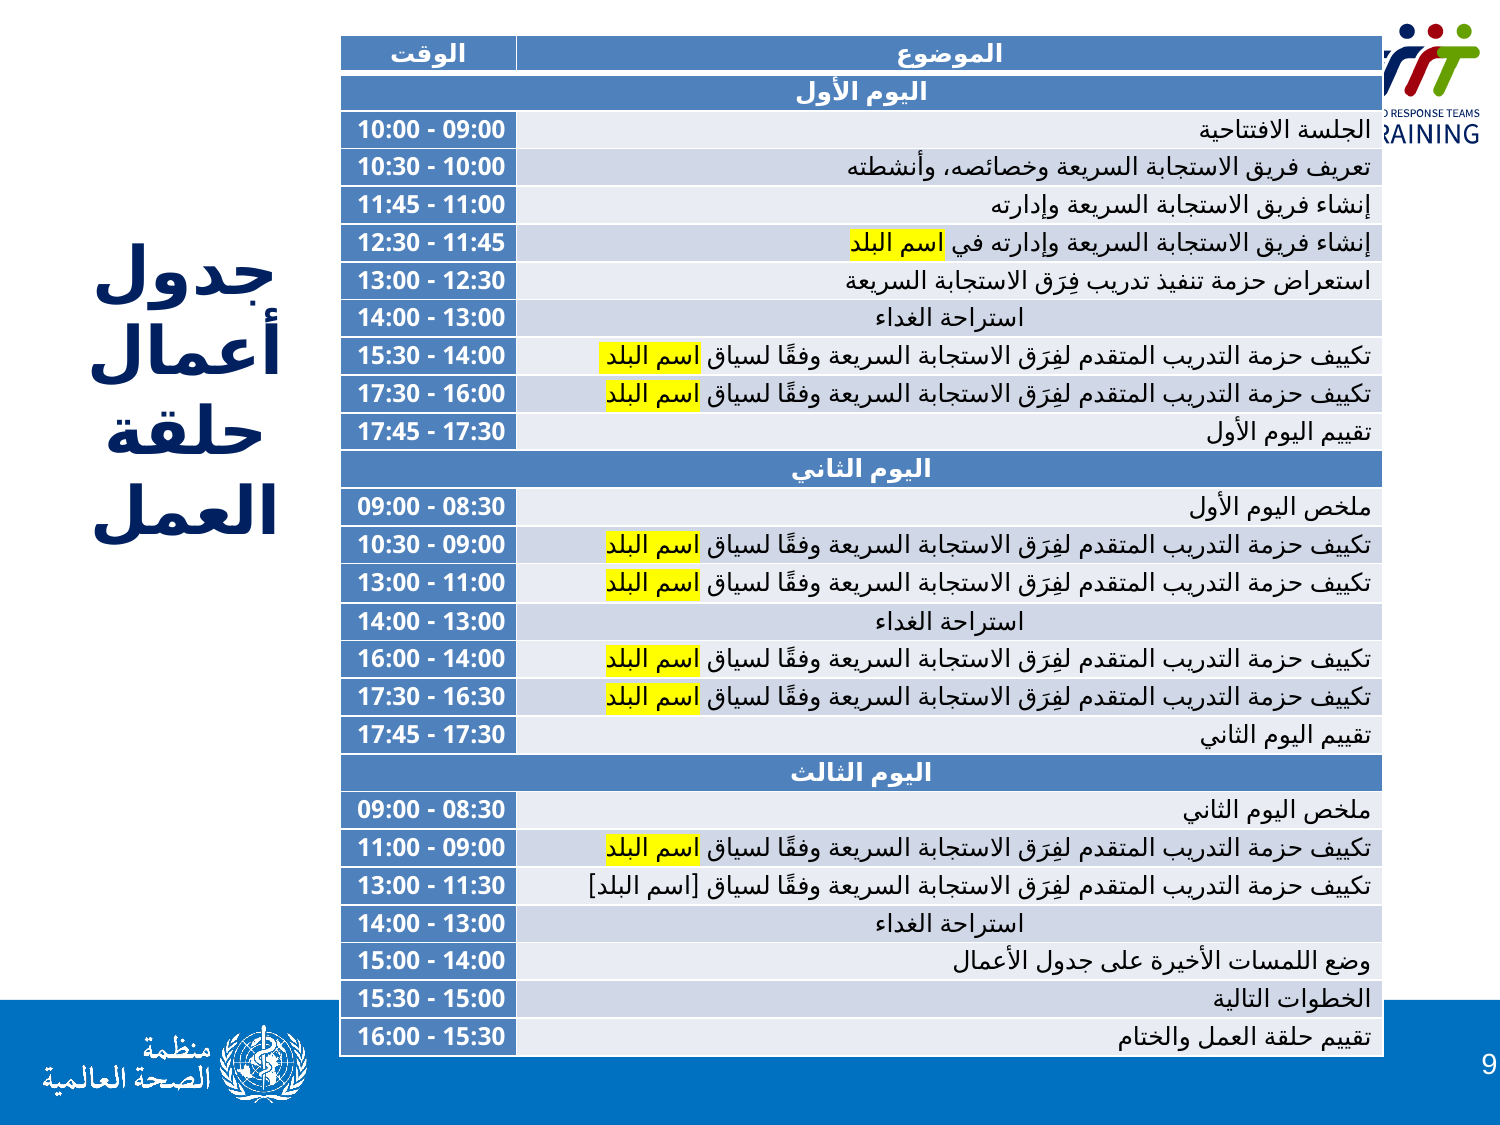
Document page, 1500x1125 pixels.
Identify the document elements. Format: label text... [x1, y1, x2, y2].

table_cell إنشاء فريق الاستجابة السريعة وإدارته [517, 187, 1382, 223]
table_cell 13:00 - 14:00 [341, 906, 516, 942]
table_cell الخطوات التالية [517, 981, 1382, 1017]
title جدول أعمال حلقة العمل [0, 294, 339, 482]
table_cell 14:00 - 16:00 [341, 641, 516, 677]
table_cell تكييف حزمة التدريب المتقدم لفِرَق الاستجابة السريعة وفقًا لسياق [اسم البلد] [517, 868, 1382, 904]
picture [1357, 23, 1480, 144]
table_cell 13:00 - 14:00 [341, 300, 516, 336]
table_cell 11:00 - 11:45 [341, 187, 516, 223]
table_cell تكييف حزمة التدريب المتقدم لفِرَق الاستجابة السريعة وفقًا لسياق اسم البلد [517, 376, 1382, 412]
table_cell 09:00 - 11:00 [341, 830, 516, 866]
table_cell 09:00 - 10:00 [341, 112, 516, 148]
picture [43, 1025, 307, 1103]
table_cell تكييف حزمة التدريب المتقدم لفِرَق الاستجابة السريعة وفقًا لسياق اسم البلد [517, 679, 1382, 715]
table_cell تقييم حلقة العمل والختام [517, 1019, 1382, 1055]
table_cell 08:30 - 09:00 [341, 792, 516, 828]
table_cell 17:30 - 17:45 [341, 414, 516, 449]
table_cell 14:00 - 15:00 [341, 943, 516, 979]
table_cell تقييم اليوم الثاني [517, 717, 1382, 753]
table_cell 12:30 - 13:00 [341, 263, 516, 299]
table_cell تكييف حزمة التدريب المتقدم لفِرَق الاستجابة السريعة وفقًا لسياق اسم البلد [517, 564, 1382, 602]
table_cell تكييف حزمة التدريب المتقدم لفِرَق الاستجابة السريعة وفقًا لسياق اسم البلد [517, 830, 1382, 866]
table_cell 11:45 - 12:30 [341, 225, 516, 261]
table_cell 08:30 - 09:00 [341, 489, 516, 525]
table_cell 14:00 - 15:30 [341, 338, 516, 374]
table_cell تكييف حزمة التدريب المتقدم لفِرَق الاستجابة السريعة وفقًا لسياق اسم البلد [517, 338, 1382, 374]
table_cell استراحة الغداء [517, 300, 1382, 336]
table_cell إنشاء فريق الاستجابة السريعة وإدارته في اسم البلد [517, 225, 1382, 261]
table_cell تقييم اليوم الأول [517, 414, 1382, 449]
table_cell ملخص اليوم الأول [517, 489, 1382, 525]
table_cell 10:00 - 10:30 [341, 149, 516, 185]
table_header الوقت [341, 36, 516, 70]
table_cell 15:00 - 15:30 [341, 981, 516, 1017]
table_cell ملخص اليوم الثاني [517, 792, 1382, 828]
table_cell اليوم الأول [341, 76, 1382, 110]
table_cell اليوم الثالث [341, 755, 1382, 791]
table_cell تكييف حزمة التدريب المتقدم لفِرَق الاستجابة السريعة وفقًا لسياق اسم البلد [517, 641, 1382, 677]
table_cell 15:30 - 16:00 [341, 1019, 516, 1055]
table_cell 16:30 - 17:30 [341, 679, 516, 715]
table_cell 09:00 - 10:30 [341, 527, 516, 563]
table_cell وضع اللمسات الأخيرة على جدول الأعمال [517, 943, 1382, 979]
table_cell استعراض حزمة تنفيذ تدريب فِرَق الاستجابة السريعة [517, 263, 1382, 299]
table_cell 11:00 - 13:00 [341, 564, 516, 602]
table_cell استراحة الغداء [517, 906, 1382, 942]
table_cell تكييف حزمة التدريب المتقدم لفِرَق الاستجابة السريعة وفقًا لسياق اسم البلد [517, 527, 1382, 563]
table_cell 11:30 - 13:00 [341, 868, 516, 904]
table_cell 17:30 - 17:45 [341, 717, 516, 753]
table_cell استراحة الغداء [517, 604, 1382, 640]
table_cell تعريف فريق الاستجابة السريعة وخصائصه، وأنشطته [517, 149, 1382, 185]
table_cell 16:00 - 17:30 [341, 376, 516, 412]
table_cell 13:00 - 14:00 [341, 604, 516, 640]
table_cell الجلسة الافتتاحية [517, 112, 1382, 148]
table_header الموضوع [517, 36, 1382, 70]
table_cell اليوم الثاني [341, 451, 1382, 487]
